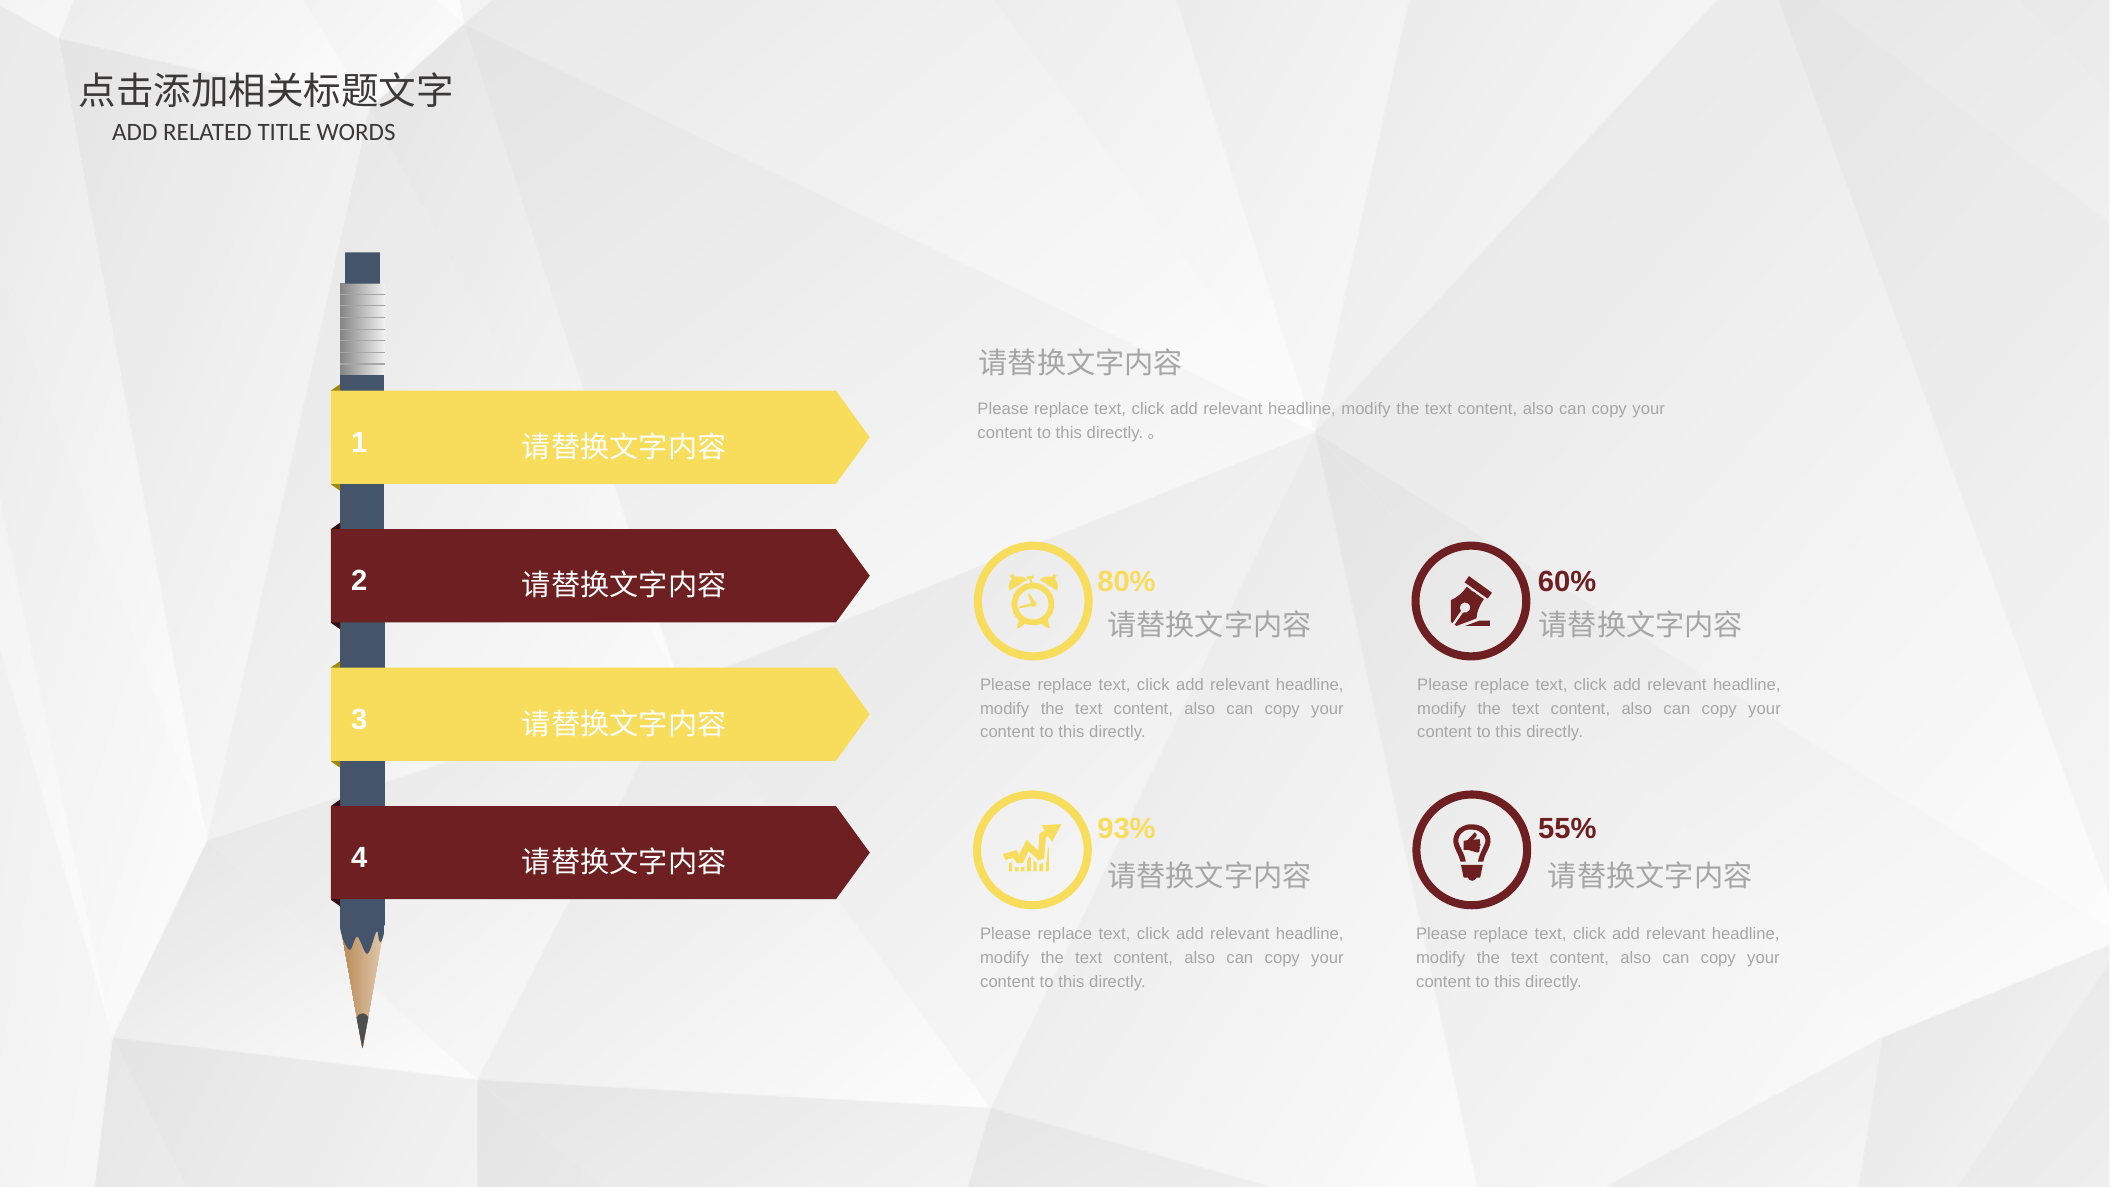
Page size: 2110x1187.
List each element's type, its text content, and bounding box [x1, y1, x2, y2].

text_box 请替换文字内容 [963, 330, 1199, 386]
text_box 60% [1523, 547, 1612, 605]
text_box Please replace text, click add relevant headline, modify the text content, also can copy your content to this directly.。 [962, 386, 1681, 449]
picture [0, 0, 2110, 1187]
text_box [1453, 824, 1491, 862]
text_box [1410, 540, 1523, 662]
text_box 80% [1082, 547, 1171, 605]
text_box 55% [1523, 795, 1612, 853]
text_box 请替换文字内容 [1523, 592, 1759, 649]
text_box Please replace text, click add relevant headline, modify the text content, also can copy your content to this directly. [1401, 912, 1795, 999]
text_box 请替换文字内容 [1092, 842, 1328, 900]
text_box 请替换文字内容 [1092, 592, 1328, 649]
text_box [1008, 573, 1055, 628]
text_box [1045, 847, 1049, 872]
text_box [1039, 573, 1058, 591]
text_box [1027, 856, 1031, 872]
text_box 点击添加相关标题文字 [62, 59, 470, 121]
text_box [1003, 824, 1062, 864]
text_box [1411, 789, 1533, 911]
text_box [1460, 864, 1483, 881]
text_box ADD RELATED TITLE WORDS [96, 107, 413, 154]
text_box [972, 540, 1092, 662]
text_box Please replace text, click add relevant headline, modify the text content, also can copy your content to this directly. [965, 912, 1359, 999]
text_box Please replace text, click add relevant headline, modify the text content, also can copy your content to this directly. [1402, 662, 1796, 749]
text_box 请替换文字内容 [1533, 842, 1768, 900]
text_box [971, 789, 1092, 911]
text_box 93% [1082, 795, 1171, 853]
text_box [1450, 576, 1492, 626]
text_box [1008, 862, 1013, 872]
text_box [330, 252, 870, 1049]
text_box [1039, 862, 1044, 872]
text_box [1033, 860, 1037, 872]
text_box Please replace text, click add relevant headline, modify the text content, also can copy your content to this directly. [965, 662, 1359, 749]
